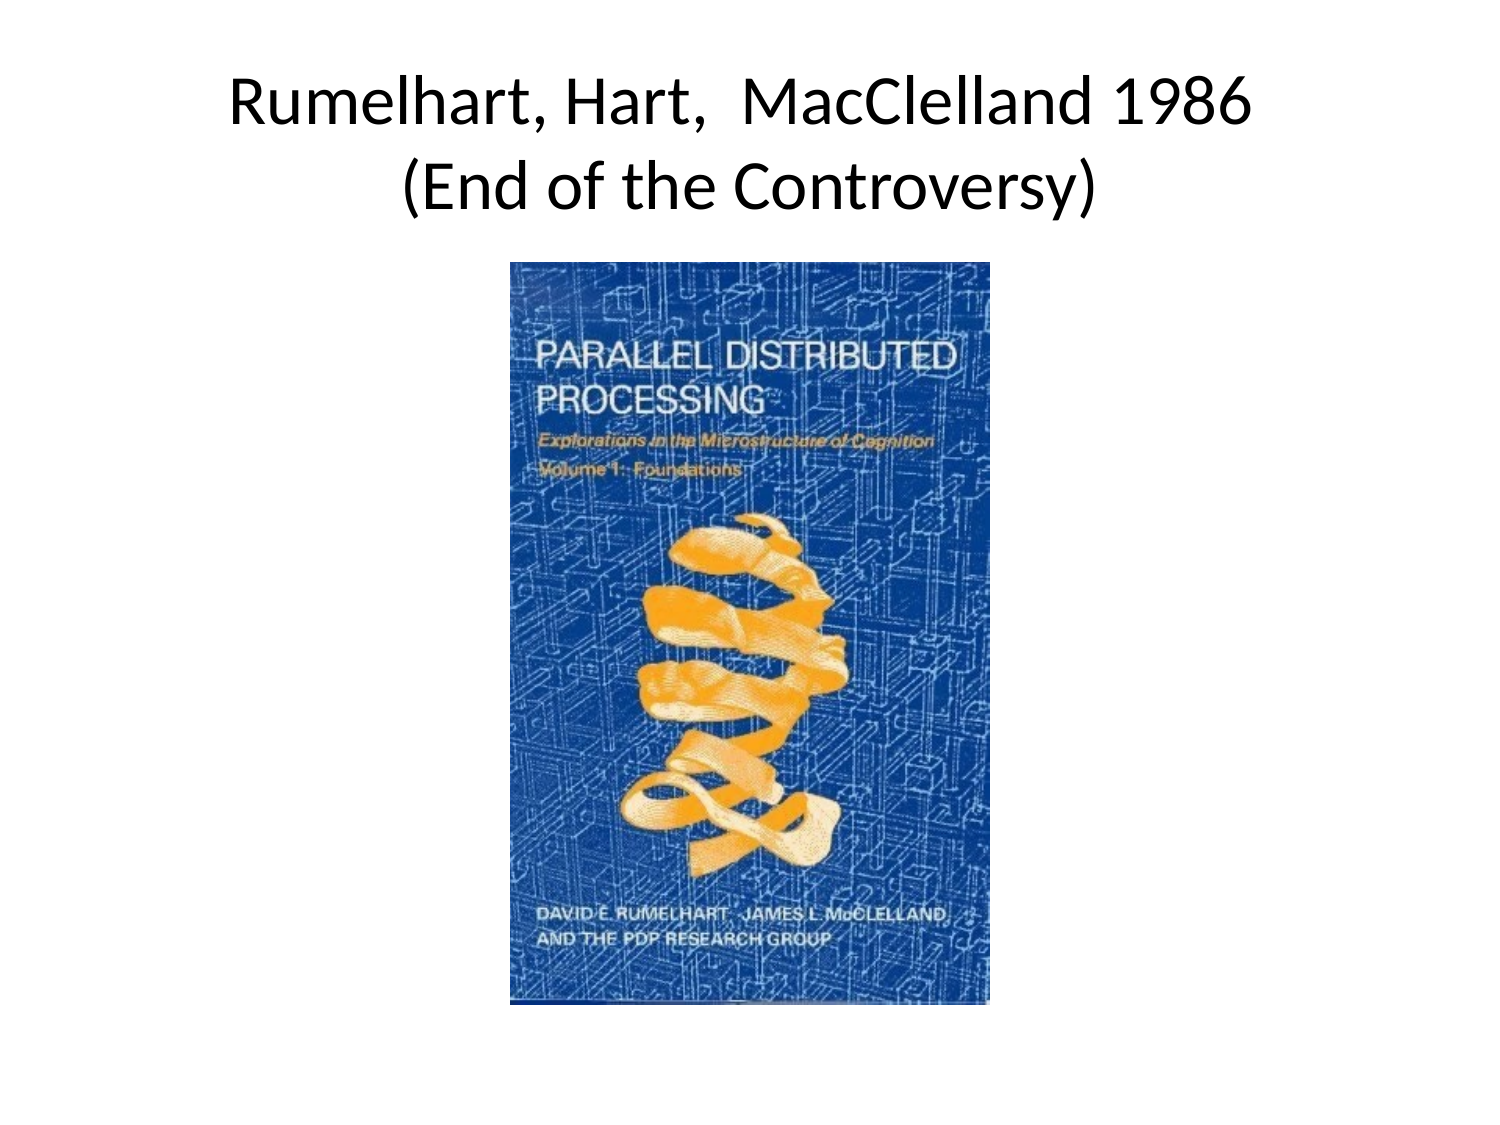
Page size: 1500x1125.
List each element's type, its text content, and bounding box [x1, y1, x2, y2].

title Rumelhart, Hart, MacClelland 1986 (End of the Controversy) [75, 45, 1425, 233]
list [74, 262, 1426, 1006]
